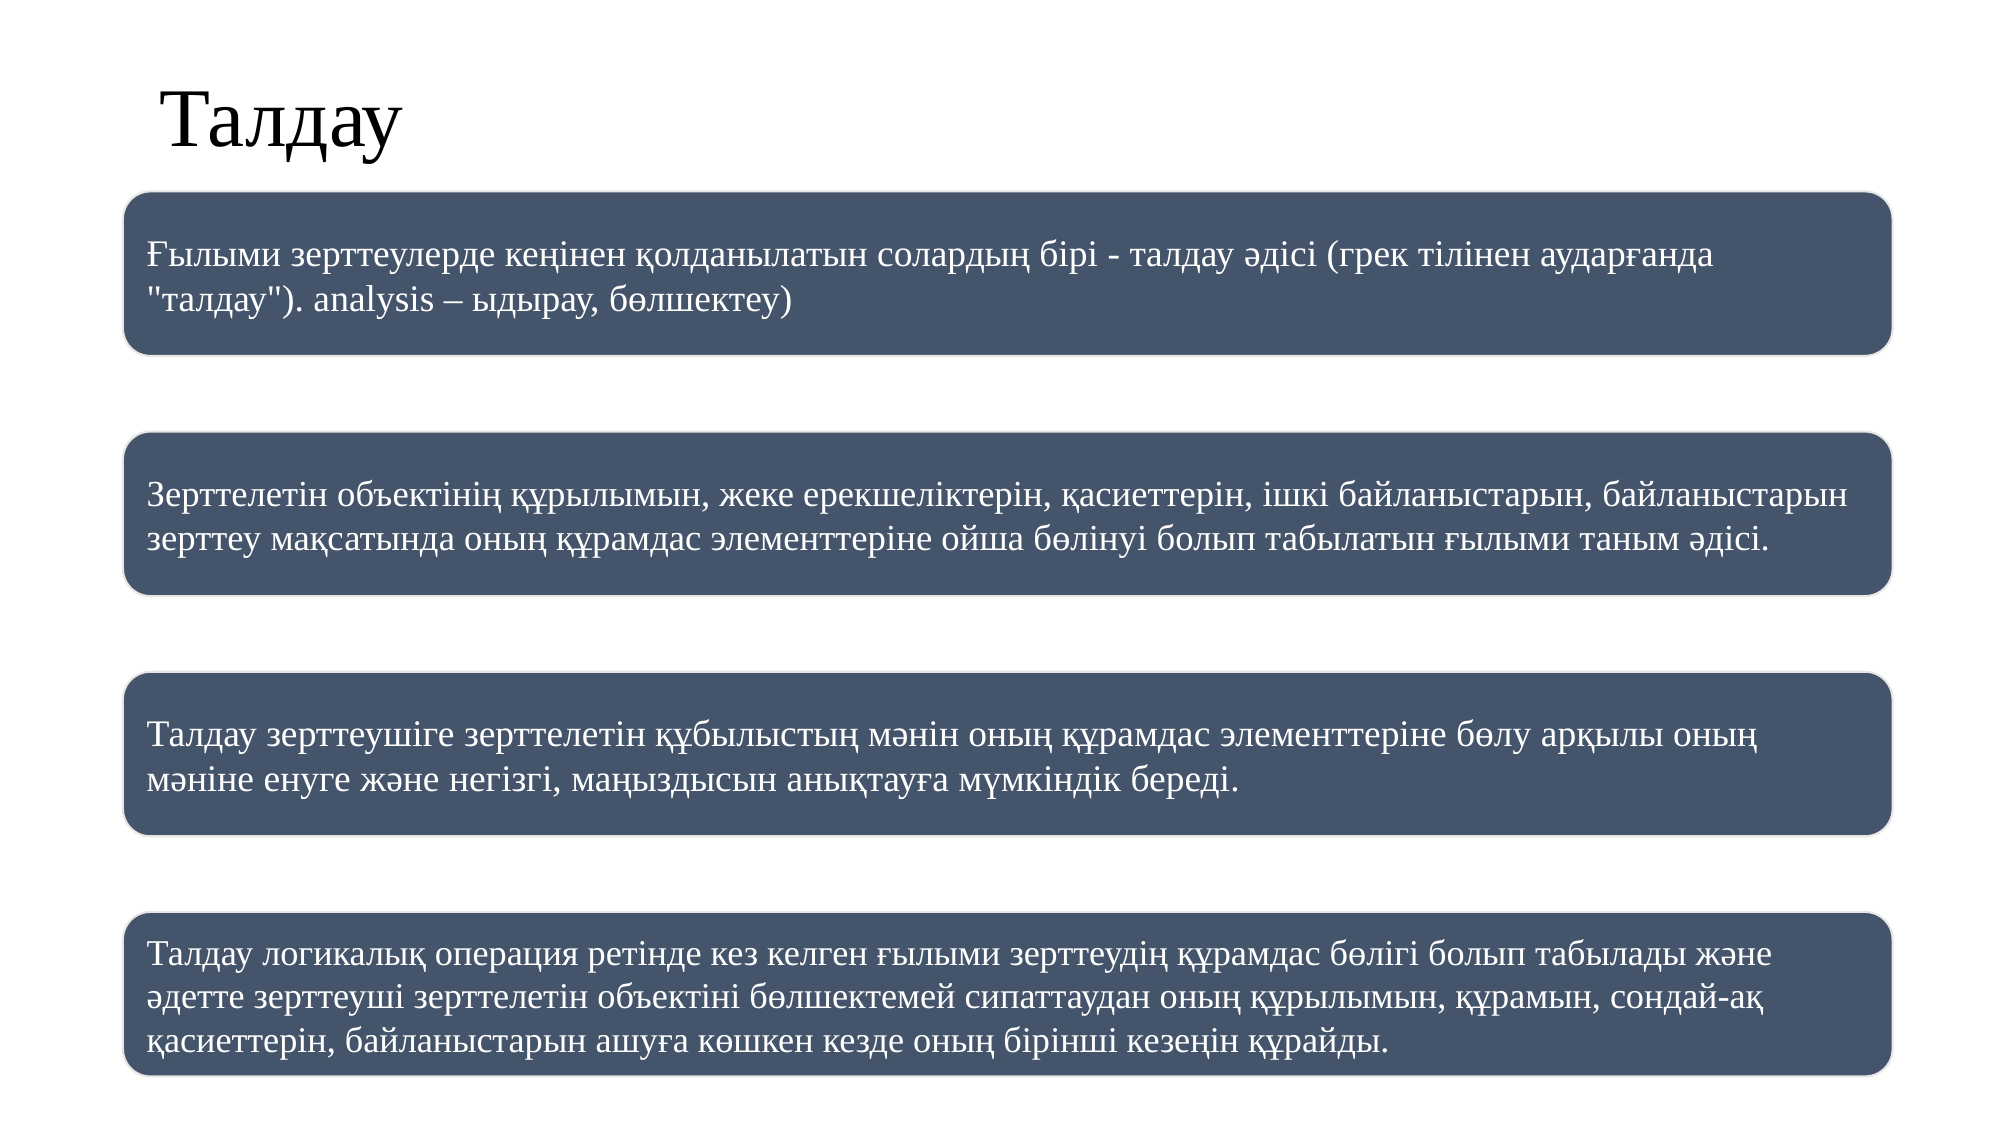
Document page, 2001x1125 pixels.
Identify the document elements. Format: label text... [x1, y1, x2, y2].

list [122, 191, 1893, 1077]
title Талдау [144, 48, 1438, 190]
